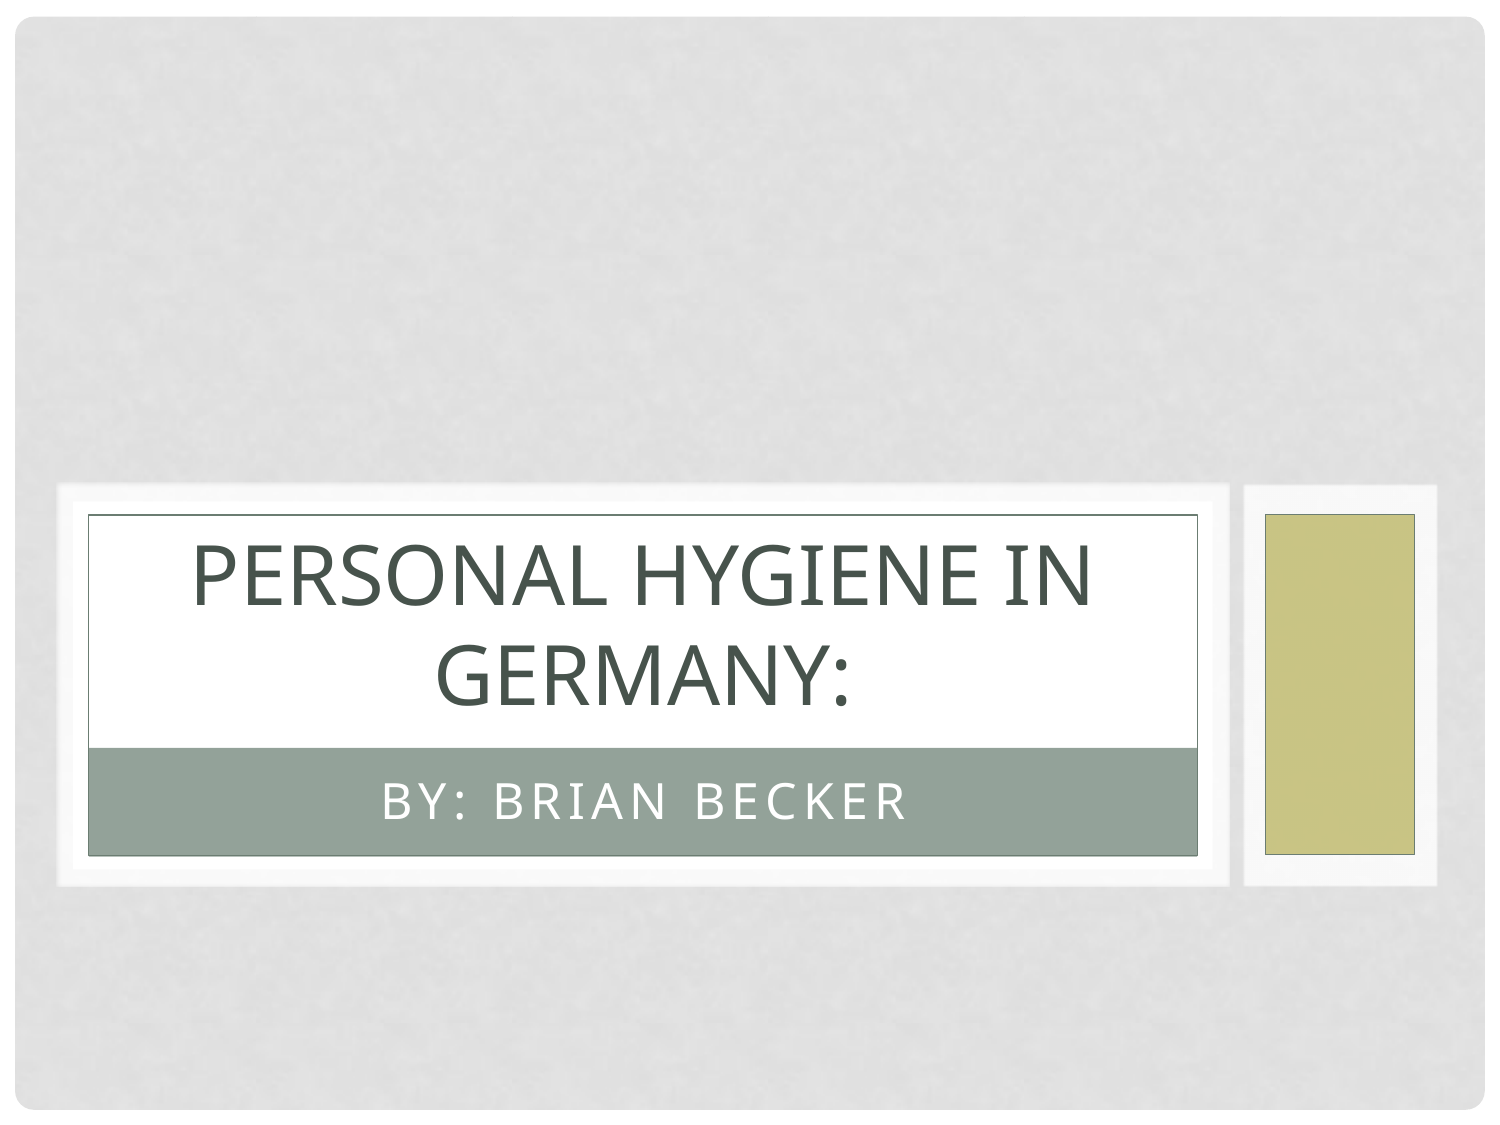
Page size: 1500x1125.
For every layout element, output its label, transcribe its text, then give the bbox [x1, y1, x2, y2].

subtitle BY: BRIAN BECKER [105, 762, 1181, 838]
title PERSONAL HYGIENE IN GERMANY: [99, 529, 1187, 730]
